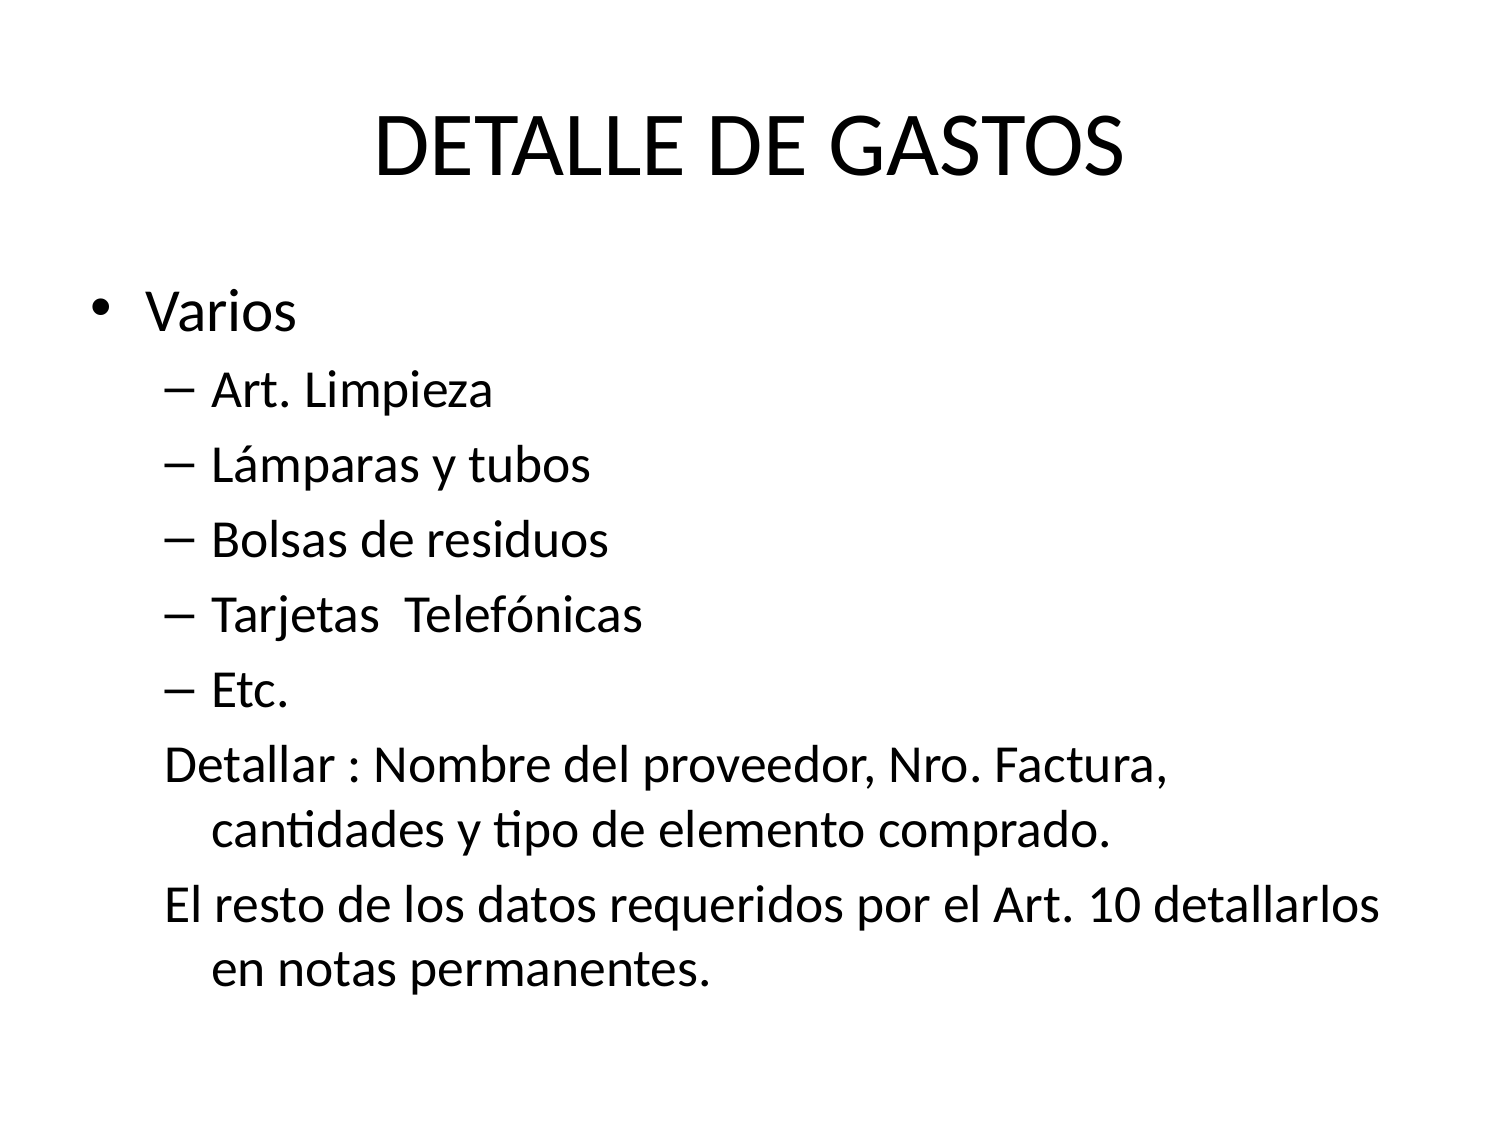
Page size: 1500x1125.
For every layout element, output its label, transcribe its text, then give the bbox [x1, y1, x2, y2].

title DETALLE DE GASTOS [75, 45, 1425, 233]
list Varios Art. Limpieza Lámparas y tubos Bolsas de residuos Tarjetas Telefónicas Etc. Detallar : Nombre del proveedor, Nro. Factura, cantidades y tipo de elemento comprado. El resto de los datos requeridos por el Art. 10 detallarlos en notas permanentes. [75, 262, 1425, 1005]
